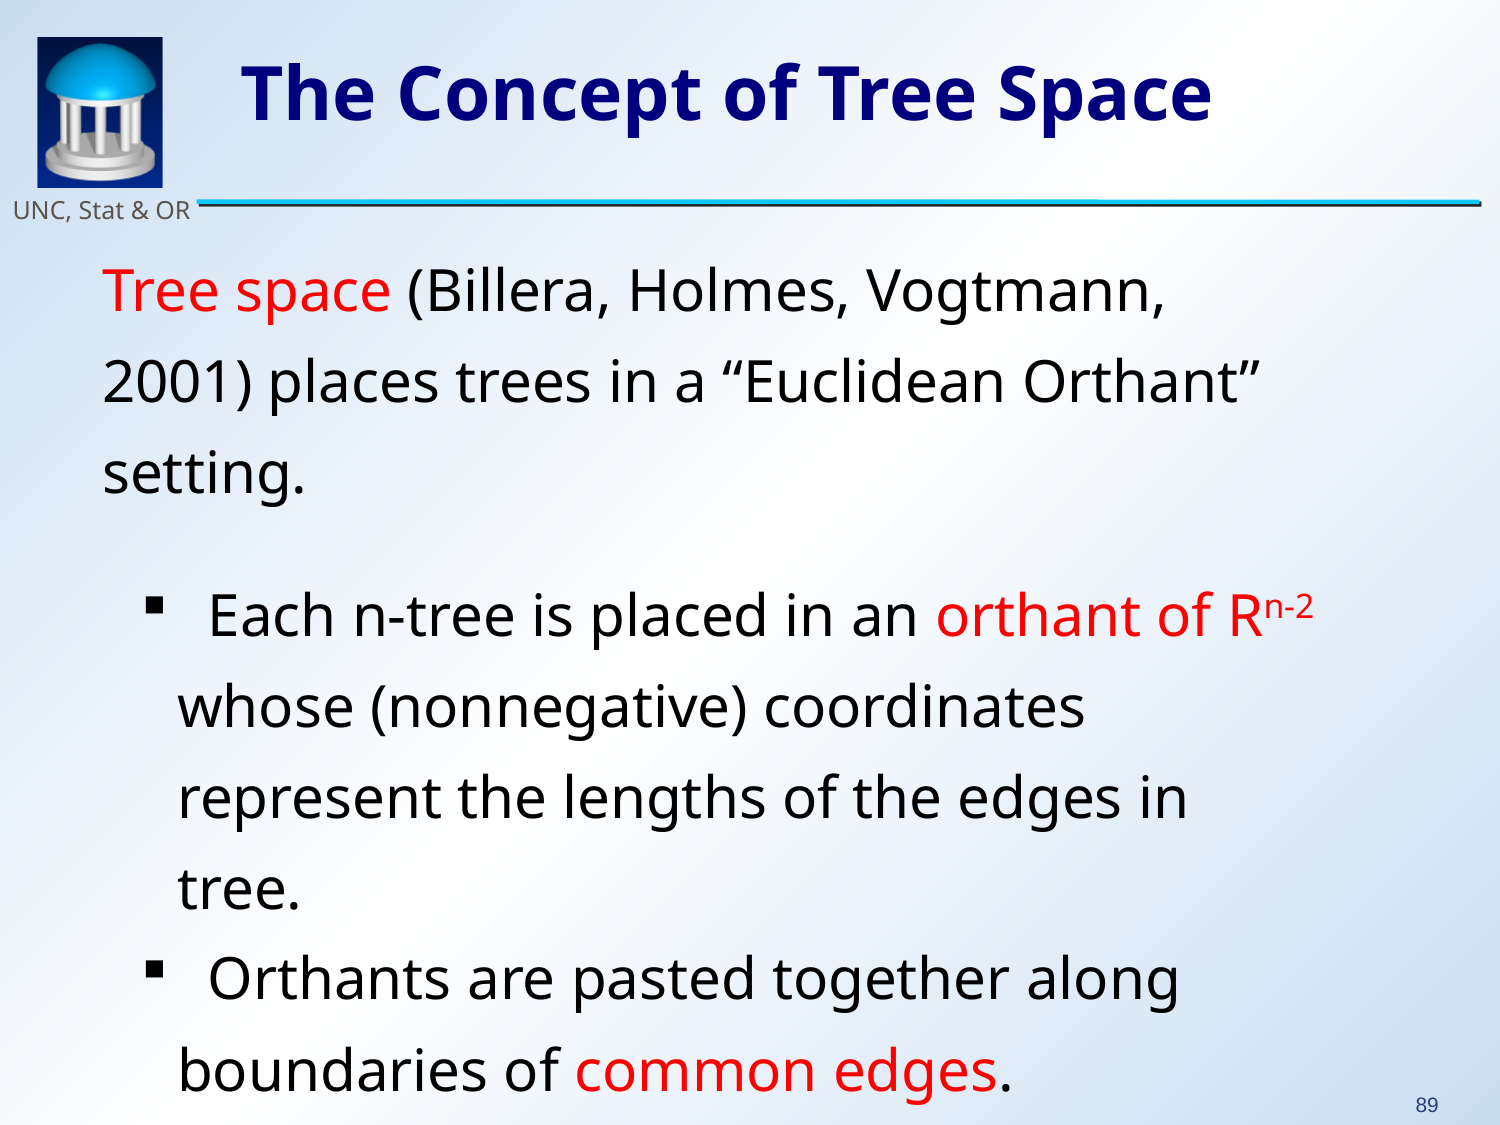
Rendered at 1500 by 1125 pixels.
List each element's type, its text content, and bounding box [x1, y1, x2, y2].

title The Concept of Tree Space [224, 24, 1386, 156]
text_box Tree space (Billera, Holmes, Vogtmann, 2001) places trees in a “Euclidean Orthant” setting. Each n-tree is placed in an orthant of Rn-2 whose (nonnegative) coordinates represent the lengths of the edges in tree. Orthants are pasted together along boundaries of common edges. 2n – n – 2 possible internal edges [87, 224, 1338, 1125]
